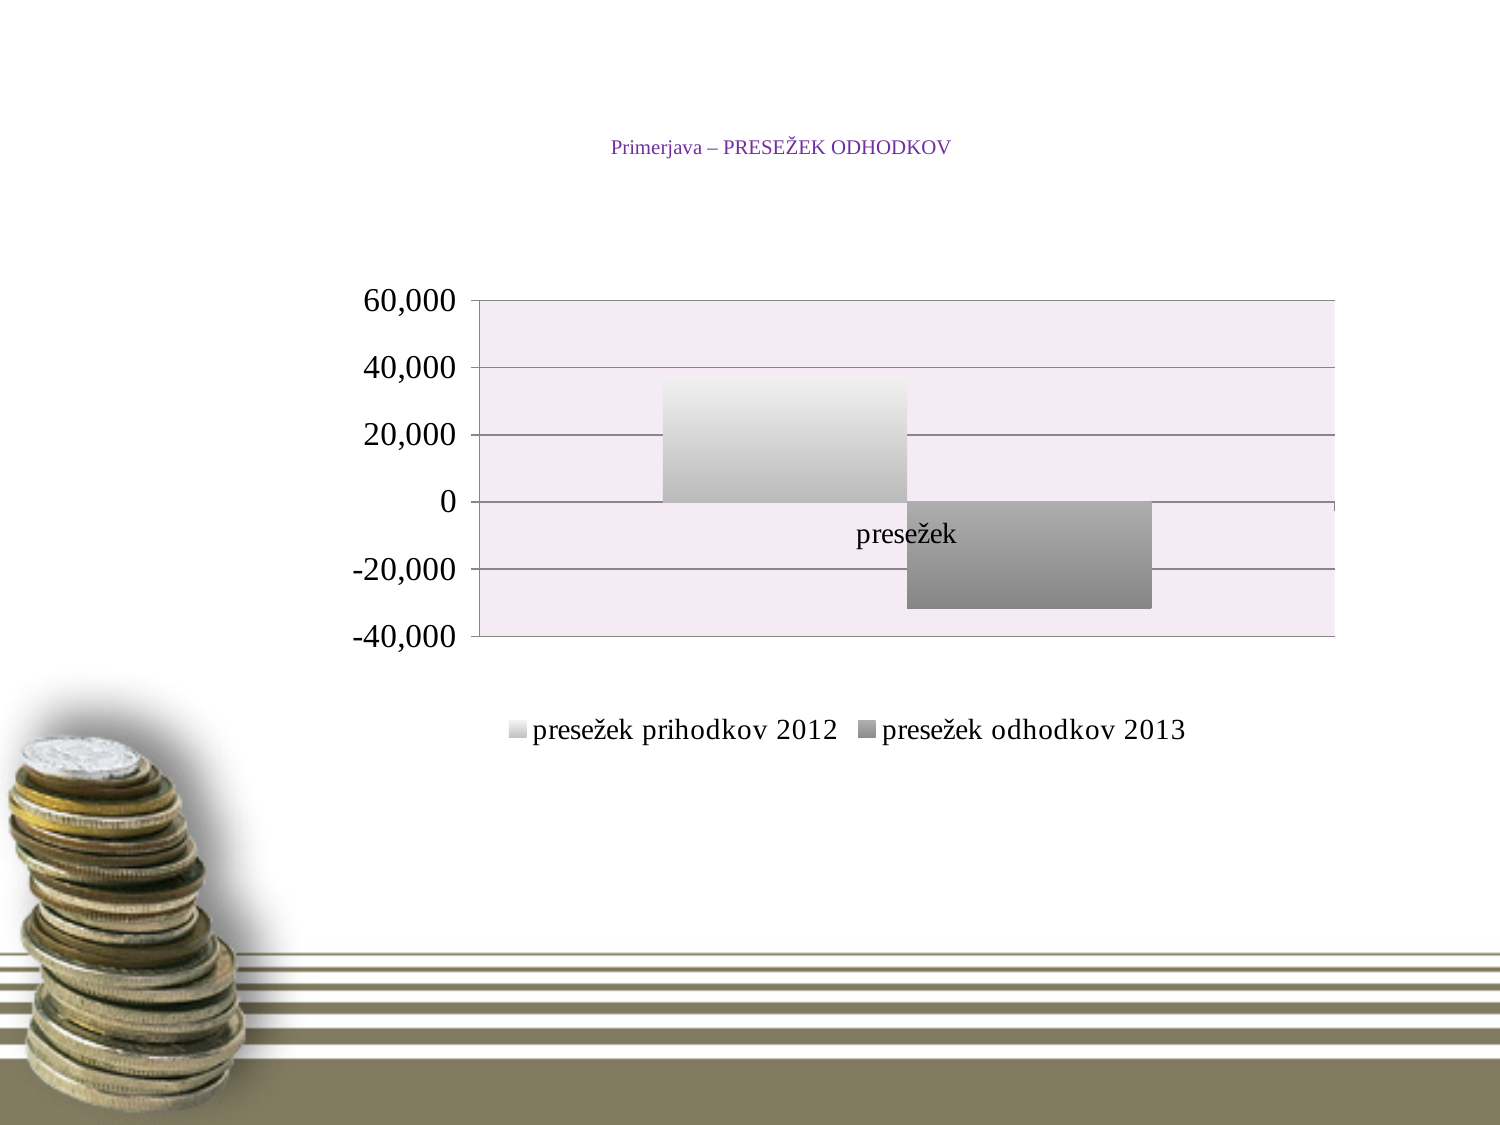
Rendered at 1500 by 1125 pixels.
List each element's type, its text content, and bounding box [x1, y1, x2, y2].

picture [0, 0, 1500, 1125]
title Primerjava – PRESEŽEK ODHODKOV [229, 125, 1333, 208]
chart [312, 255, 1384, 752]
